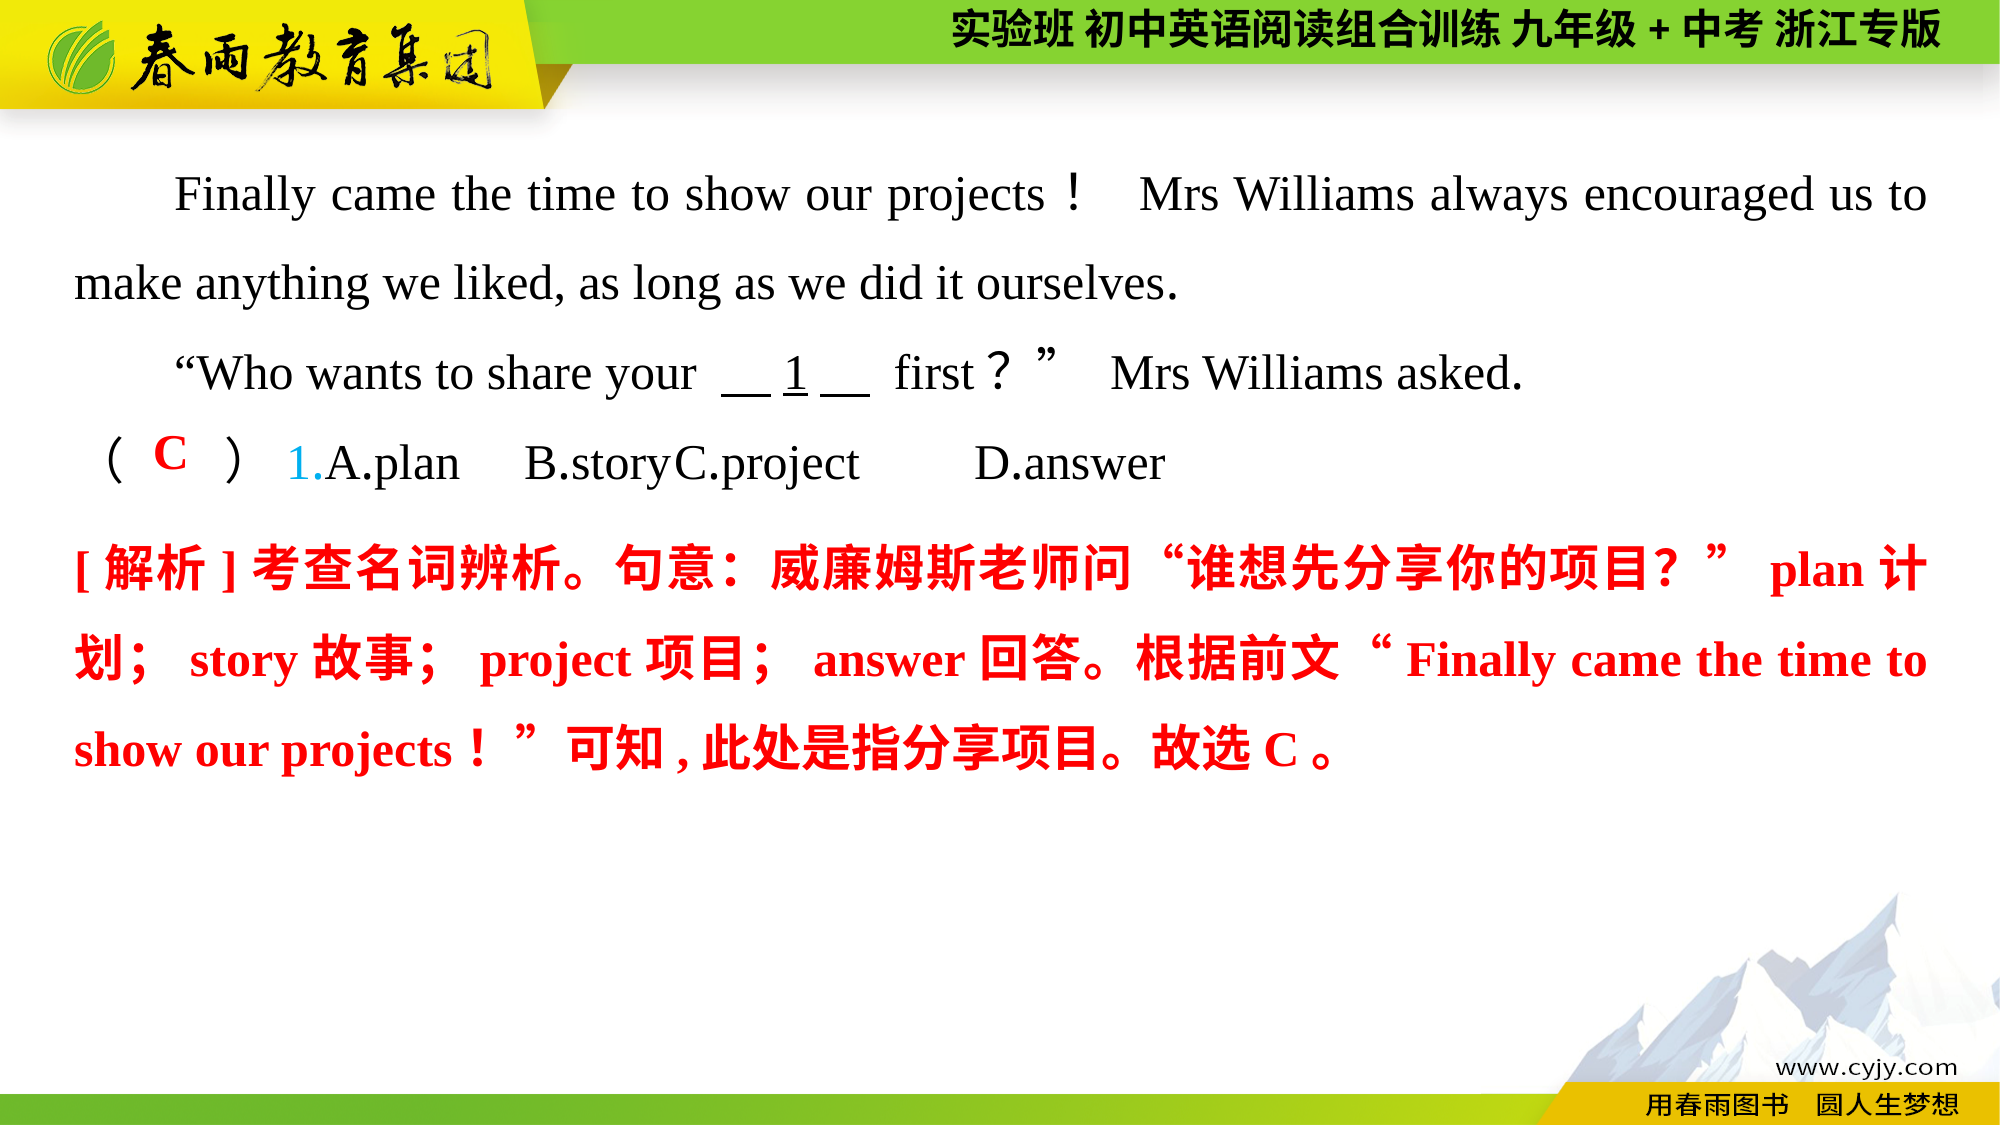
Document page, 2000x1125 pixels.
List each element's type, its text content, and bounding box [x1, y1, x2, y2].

list Finally came the time to show our projects！ Mrs Williams always encouraged us to make anything we liked, as long as we did it ourselves. “Who wants to share your 1 first？” Mrs Williams asked. （ ）1.A.plan B.story C.project D.answer [59, 122, 1944, 498]
picture [0, 0, 2000, 1125]
text_box C [138, 411, 204, 487]
text_box [解析]考查名词辨析。句意：威廉姆斯老师问“谁想先分享你的项目？”plan计划；story故事；project项目；answer回答。根据前文“Finally came the time to show our projects！”可知,此处是指分享项目。故选C。 [59, 498, 1944, 784]
